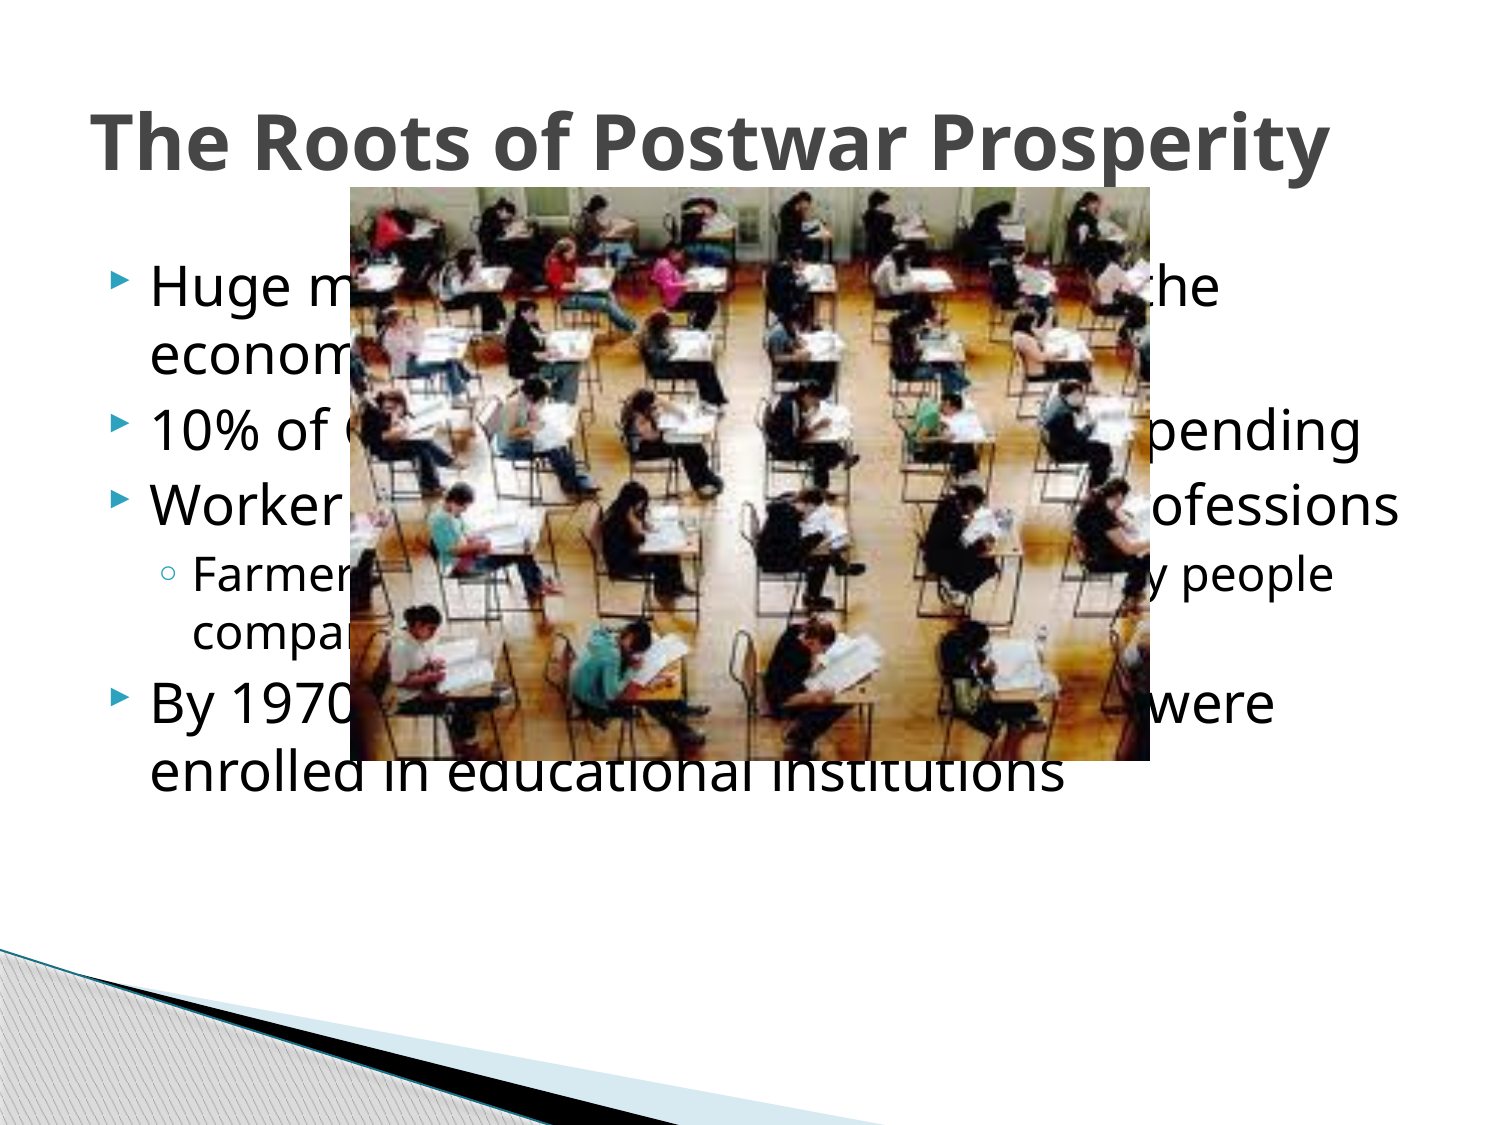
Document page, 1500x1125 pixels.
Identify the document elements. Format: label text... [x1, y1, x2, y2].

picture [349, 187, 1151, 762]
title The Roots of Postwar Prosperity [75, 45, 1425, 233]
list Huge military budgets accounted for the economic upturn of the 1950s 10% of GNP was devoted to defense spending Worker productivity increased in all professions Farmers could produce for 3 times as many people compared to 10 years before By 1970, 90% of school-aged children were enrolled in educational institutions [75, 243, 1425, 986]
